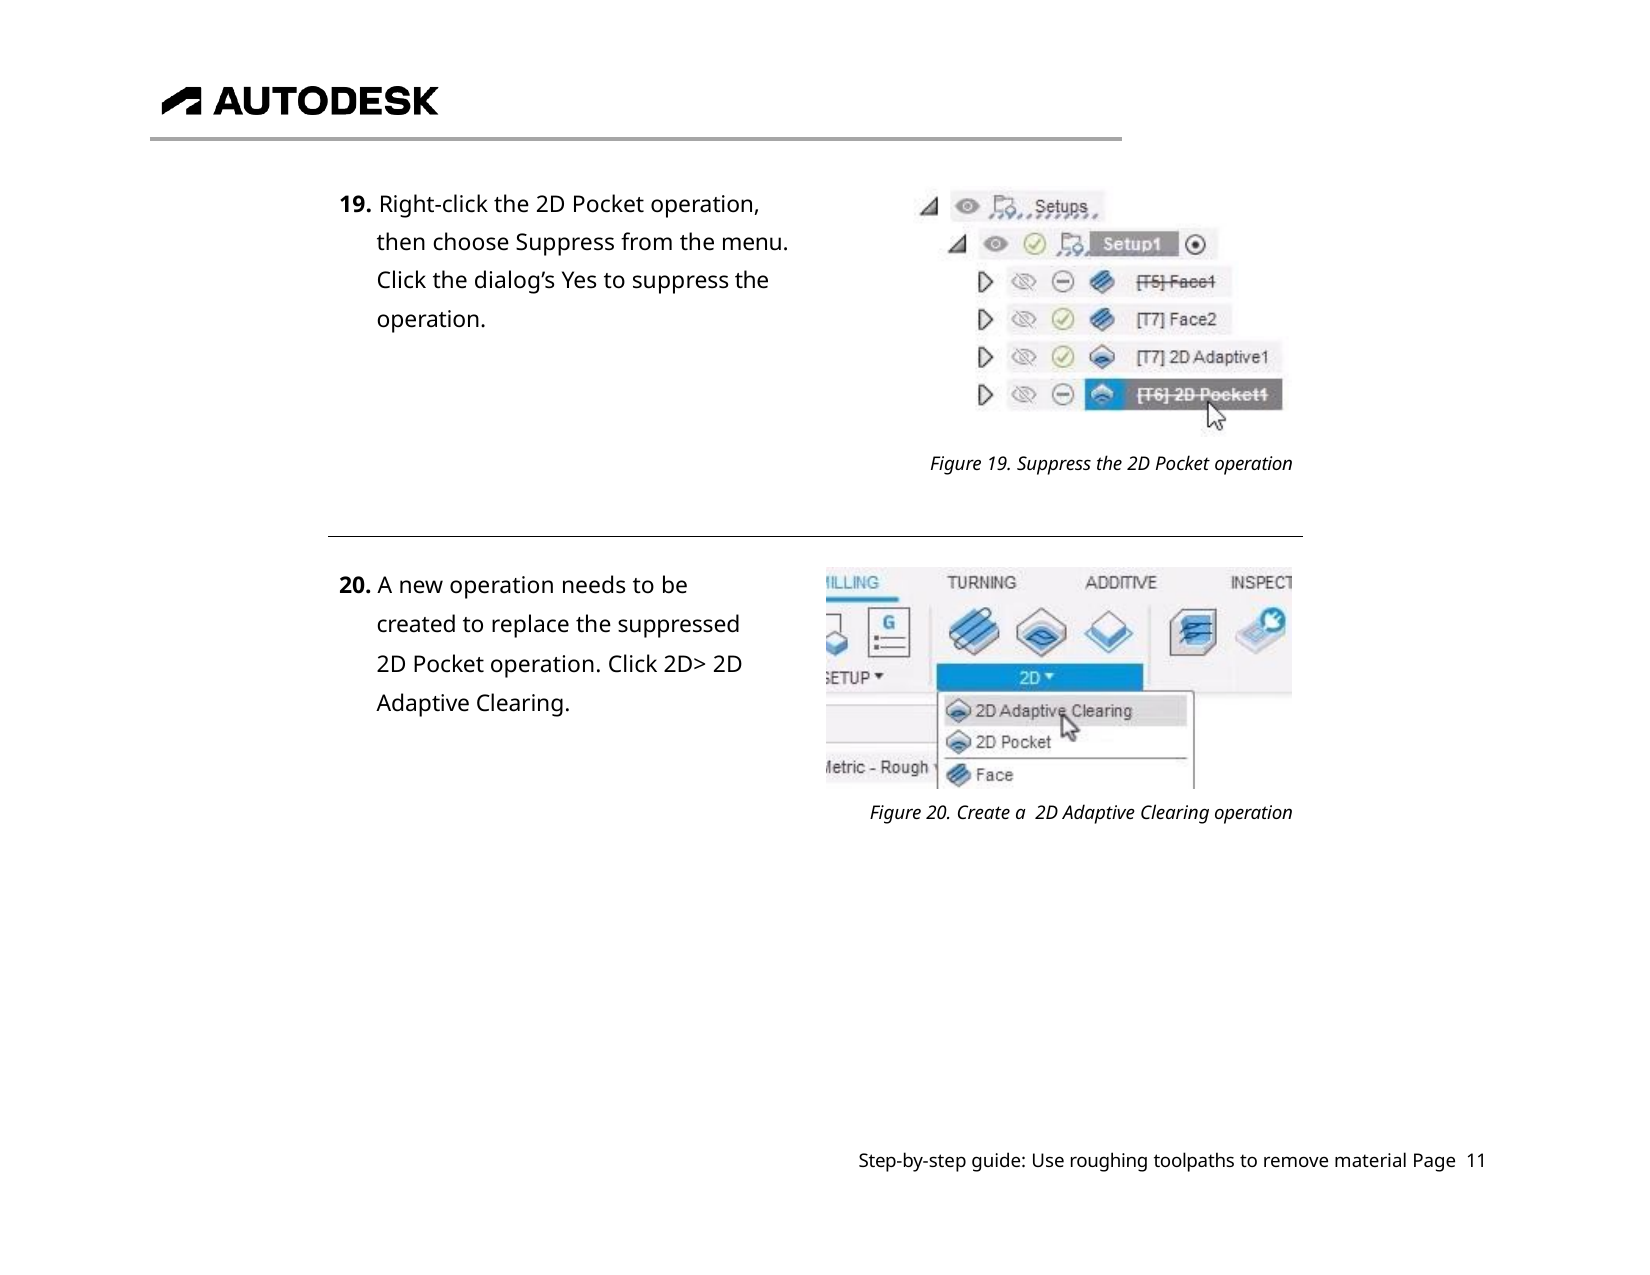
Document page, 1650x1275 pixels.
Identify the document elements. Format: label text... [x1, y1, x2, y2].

slide_number Step-by-step guide: Use roughing toolpaths to remove material Page 10 [856, 1145, 1509, 1275]
table_cell 20. A new operation needs to be created to replace the suppressed 2D Pocket operation. Click 2D> 2D Adaptive Clearing. [328, 537, 807, 834]
picture [825, 566, 1292, 790]
table_header Figure 19. Suppress the 2D Pocket operation [807, 187, 1303, 536]
table_cell Figure 20. Create a 2D Adaptive Clearing operation [807, 537, 1303, 834]
picture [161, 86, 439, 115]
picture [913, 186, 1292, 437]
table_header 19. Right-click the 2D Pocket operation, then choose Suppress from the menu. Click the dialog’s Yes to suppress the operation. [328, 187, 807, 536]
